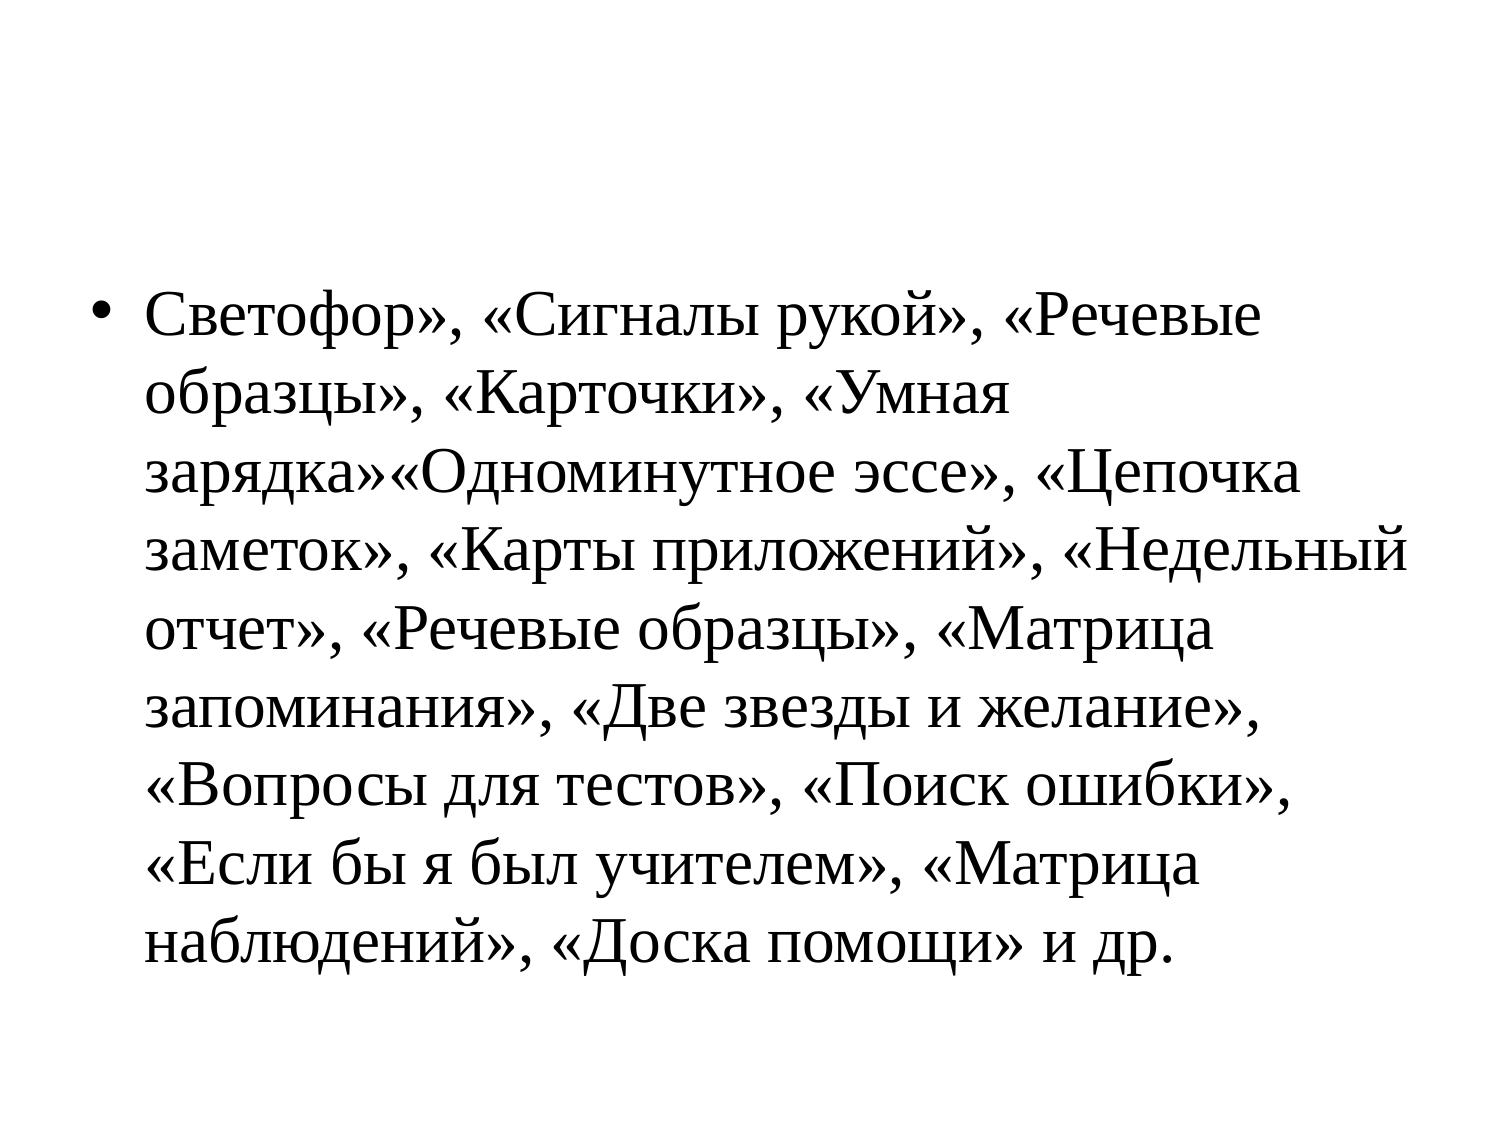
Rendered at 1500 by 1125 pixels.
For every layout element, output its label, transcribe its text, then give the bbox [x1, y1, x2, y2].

list Светофор», «Сигналы рукой», «Речевые образцы», «Карточки», «Умная зарядка»«Одноминутное эссе», «Цепочка заметок», «Карты приложений», «Недельный отчет», «Речевые образцы», «Матрица запоминания», «Две звезды и желание», «Вопросы для тестов», «Поиск ошибки», «Если бы я был учителем», «Матрица наблюдений», «Доска помощи» и др. [75, 262, 1425, 1005]
